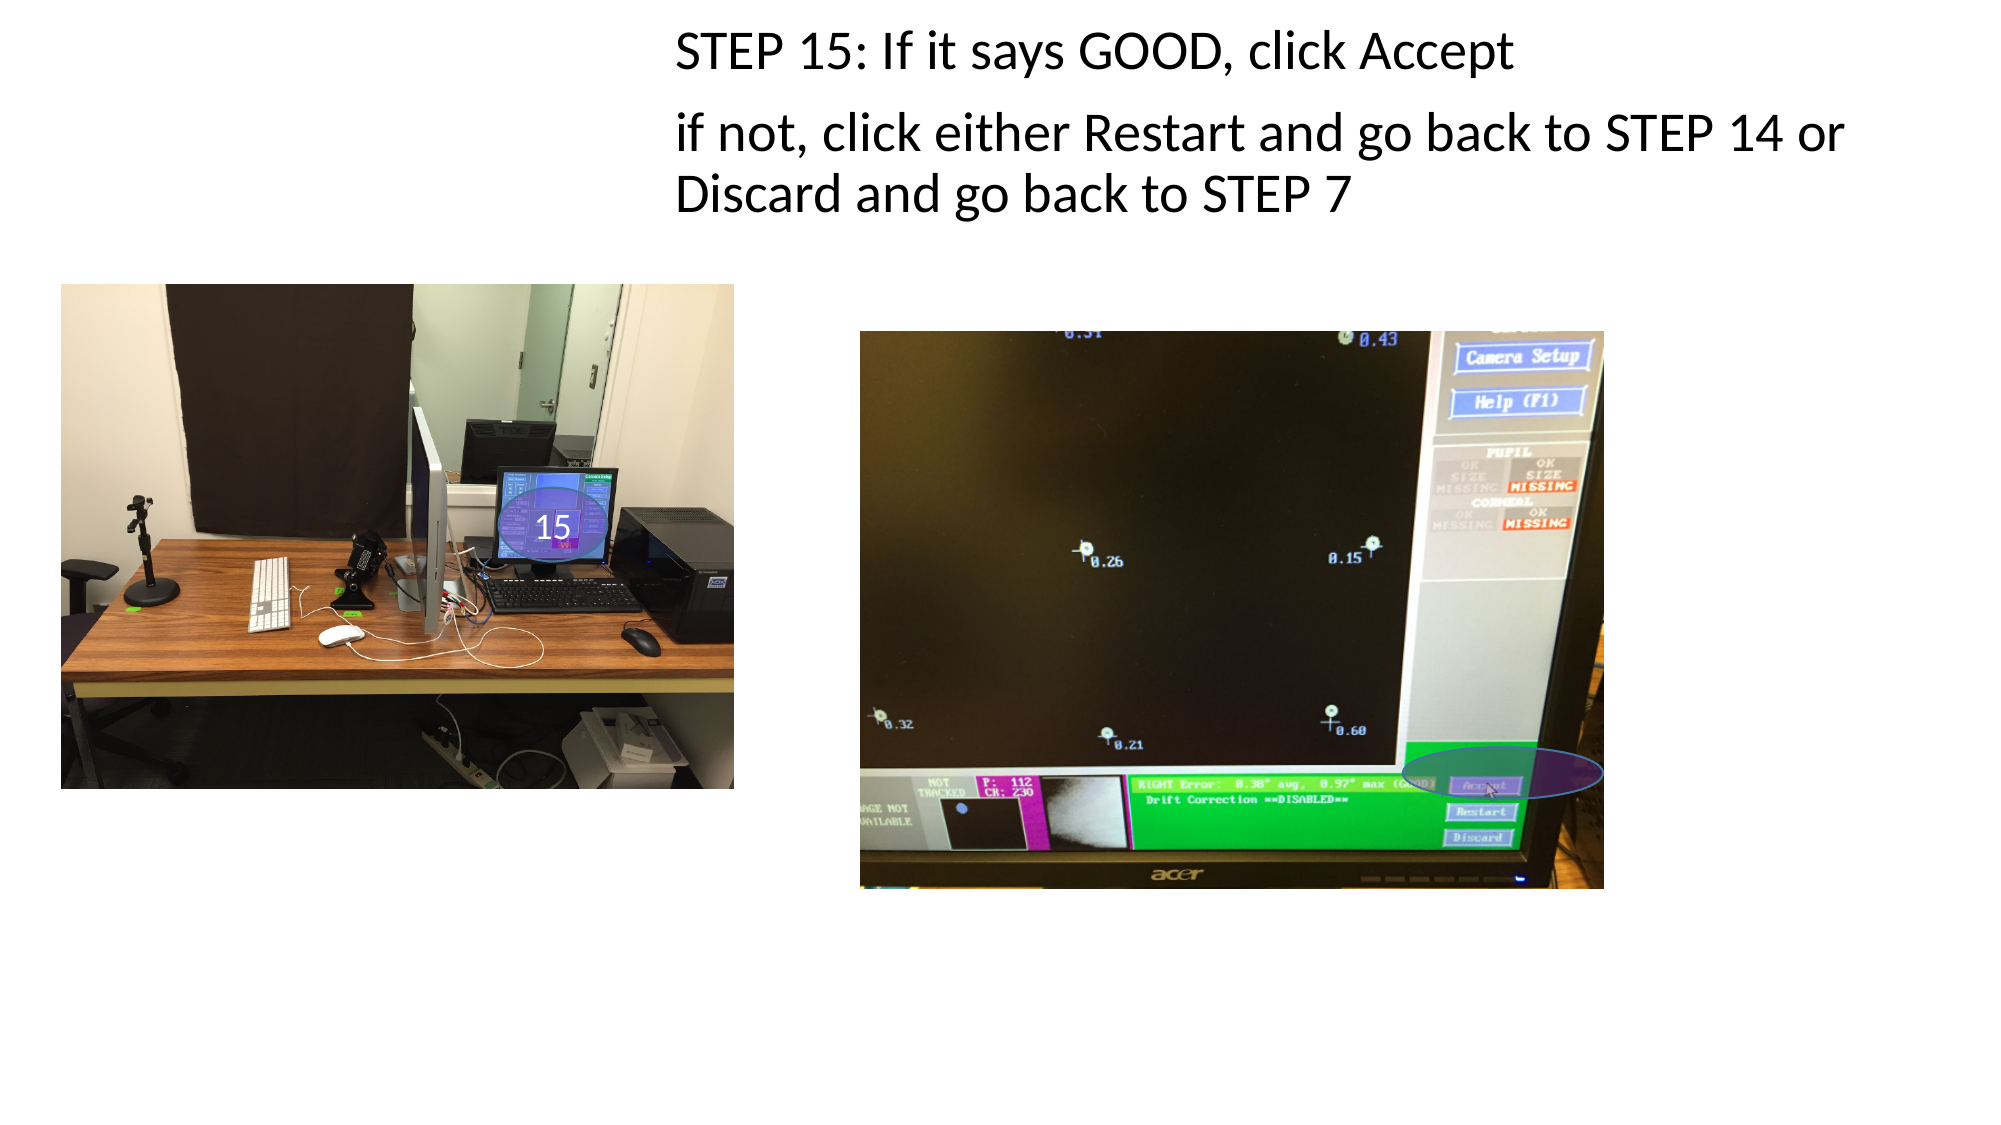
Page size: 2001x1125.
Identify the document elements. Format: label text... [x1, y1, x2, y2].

picture [860, 331, 1604, 889]
picture [61, 284, 734, 789]
text_box STEP 15: If it says GOOD, click Accept if not, click either Restart and go back to STEP 14 or Discard and go back to STEP 7 [659, 14, 1907, 1119]
